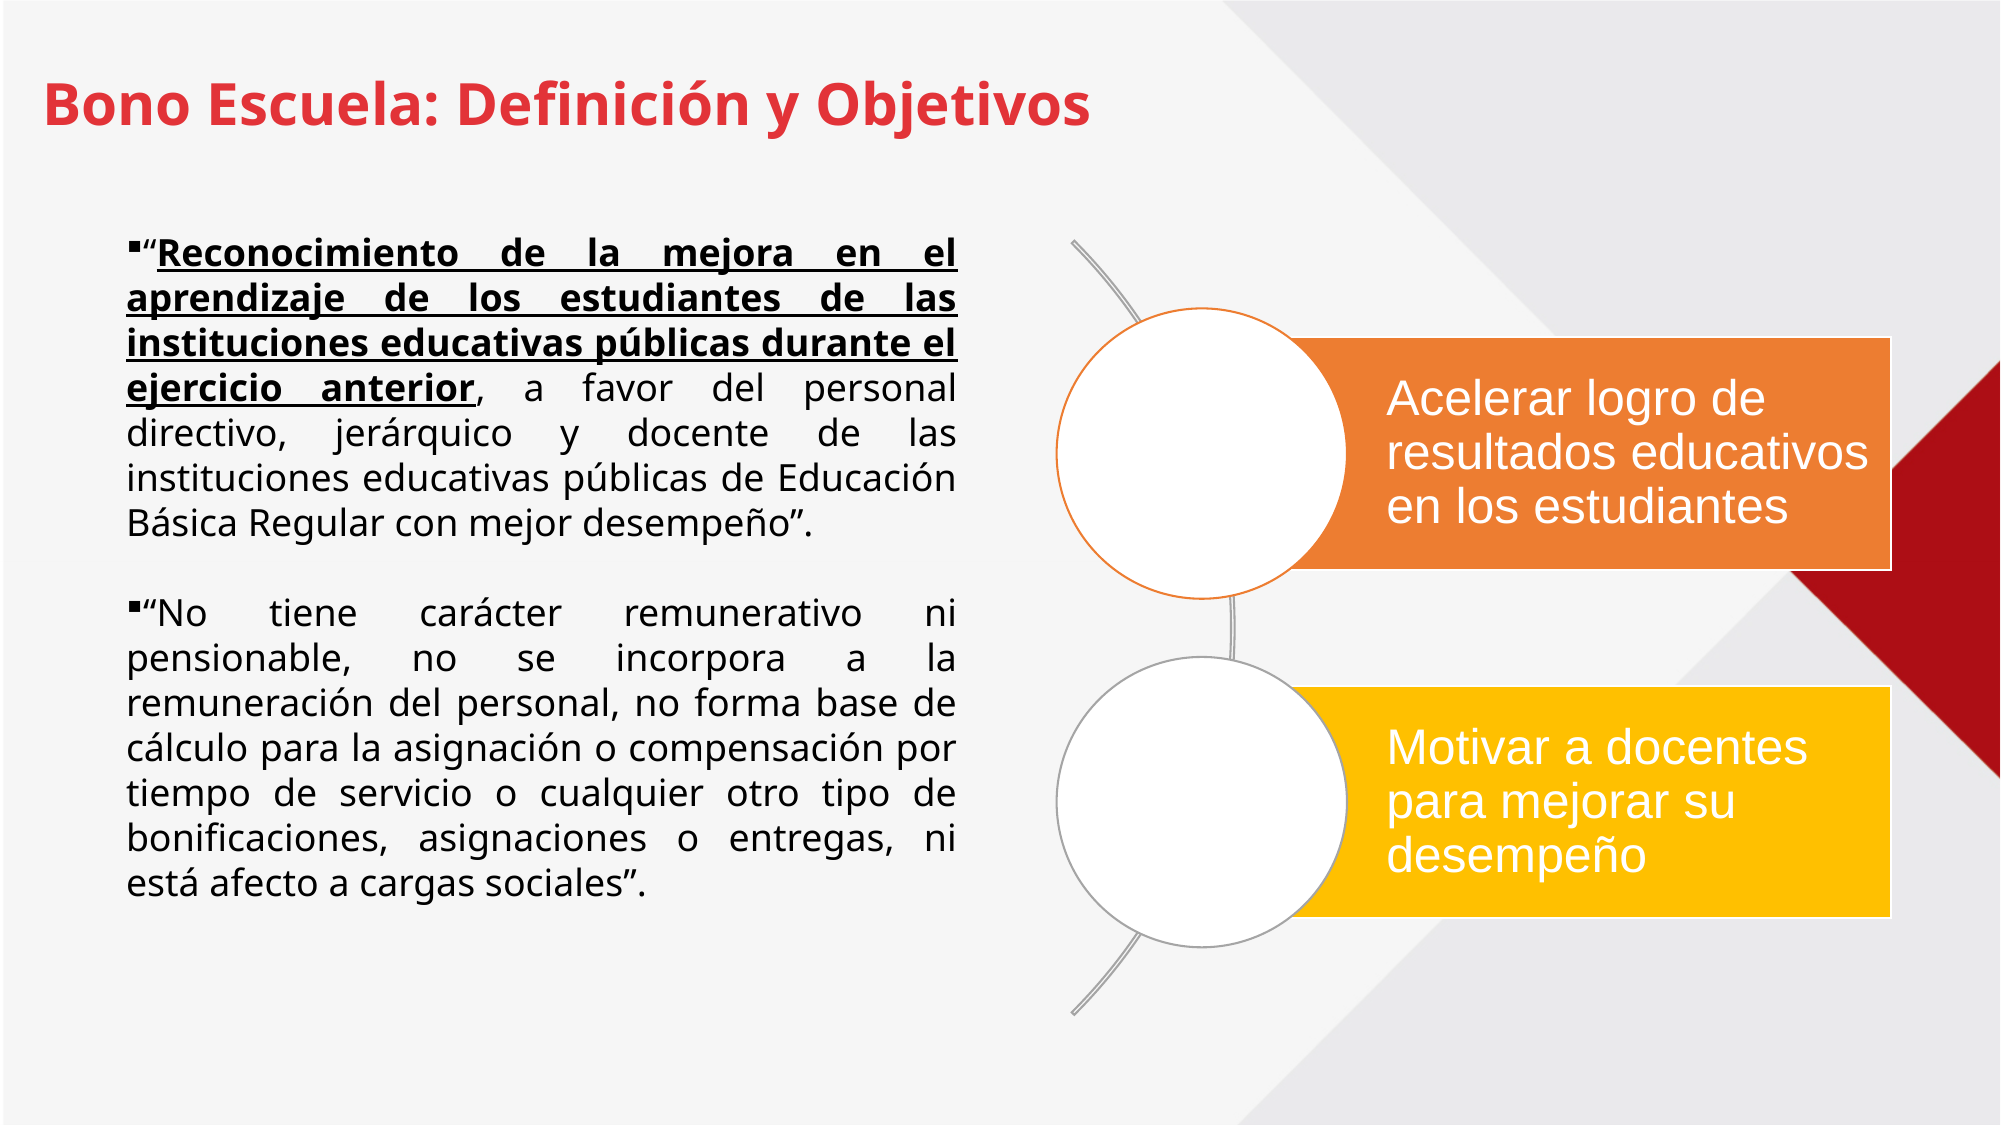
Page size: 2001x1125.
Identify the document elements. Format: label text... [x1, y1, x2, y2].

text_box Bono Escuela: Definición y Objetivos [27, 51, 1990, 154]
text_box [1052, 221, 1896, 1035]
picture [0, 0, 2001, 1125]
text_box “Reconocimiento de la mejora en el aprendizaje de los estudiantes de las instituciones educativas públicas durante el ejercicio anterior, a favor del personal directivo, jerárquico y docente de las instituciones educativas públicas de Educación Básica Regular con mejor desempeño”. “No tiene carácter remunerativo ni pensionable, no se incorpora a la remuneración del personal, no forma base de cálculo para la asignación o compensación por tiempo de servicio o cualquier otro tipo de bonificaciones, asignaciones o entregas, ni está afecto a cargas sociales”. [111, 221, 973, 956]
